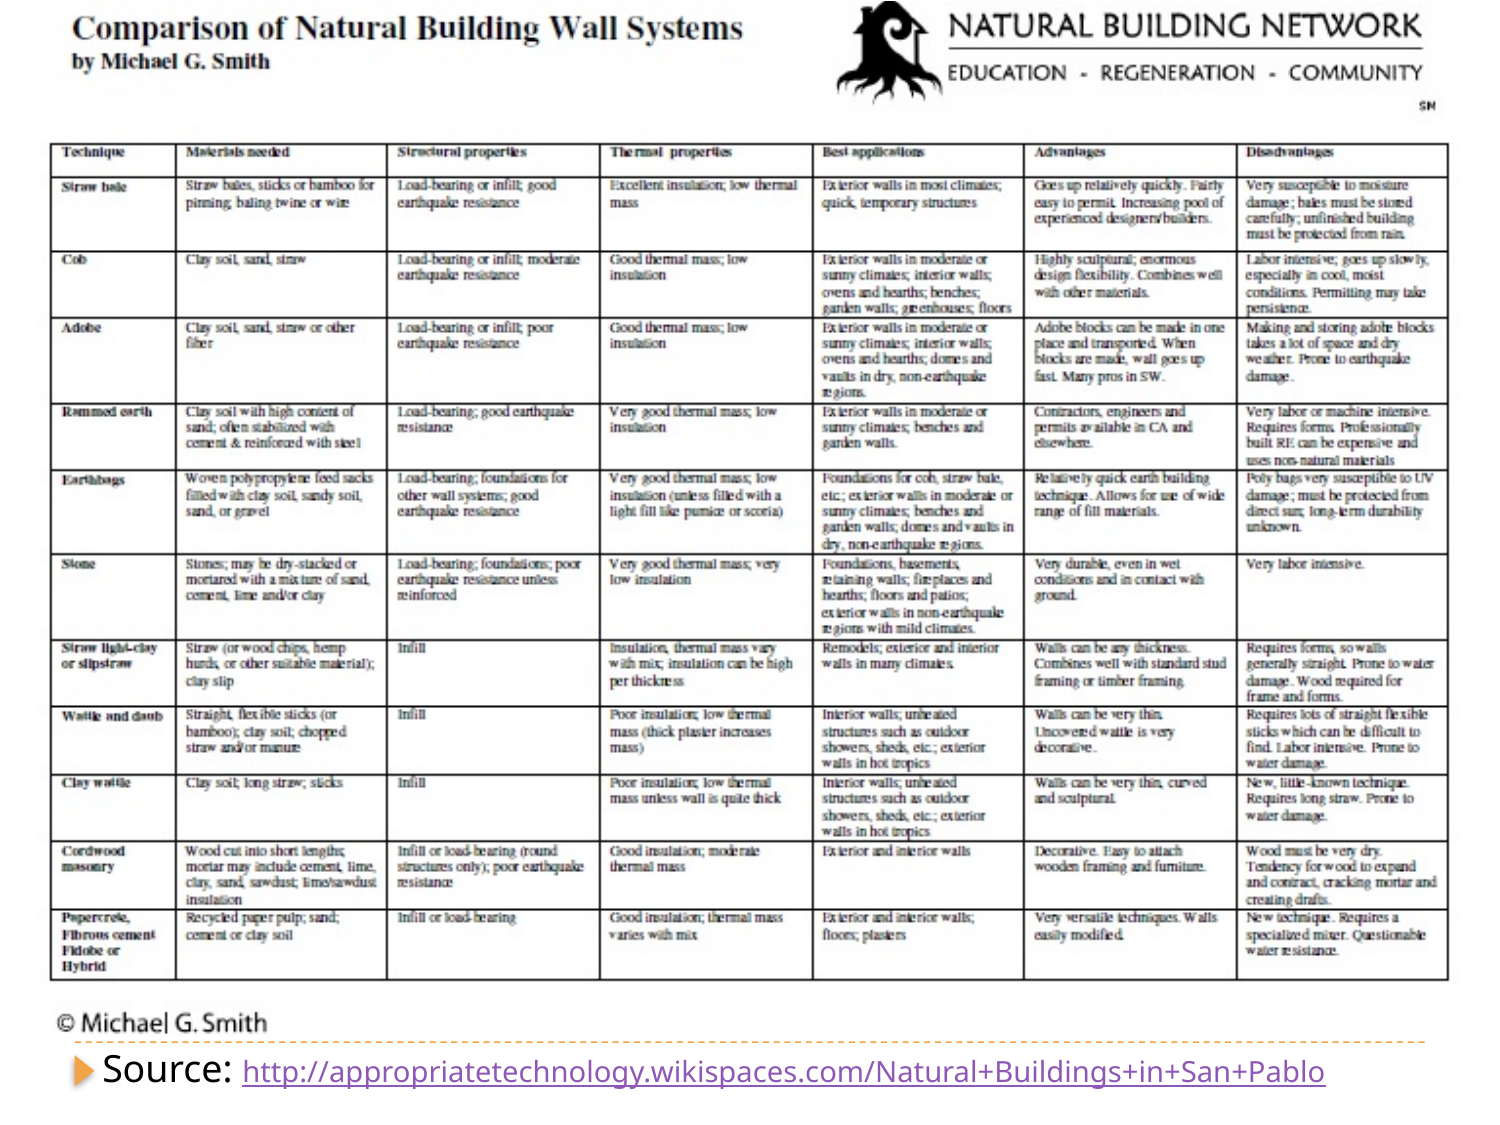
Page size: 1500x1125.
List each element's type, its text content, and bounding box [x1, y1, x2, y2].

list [23, 0, 1463, 1037]
text_box Source: http://appropriatetechnology.wikispaces.com/Natural+Buildings+in+San+Pablo [87, 1049, 1350, 1098]
